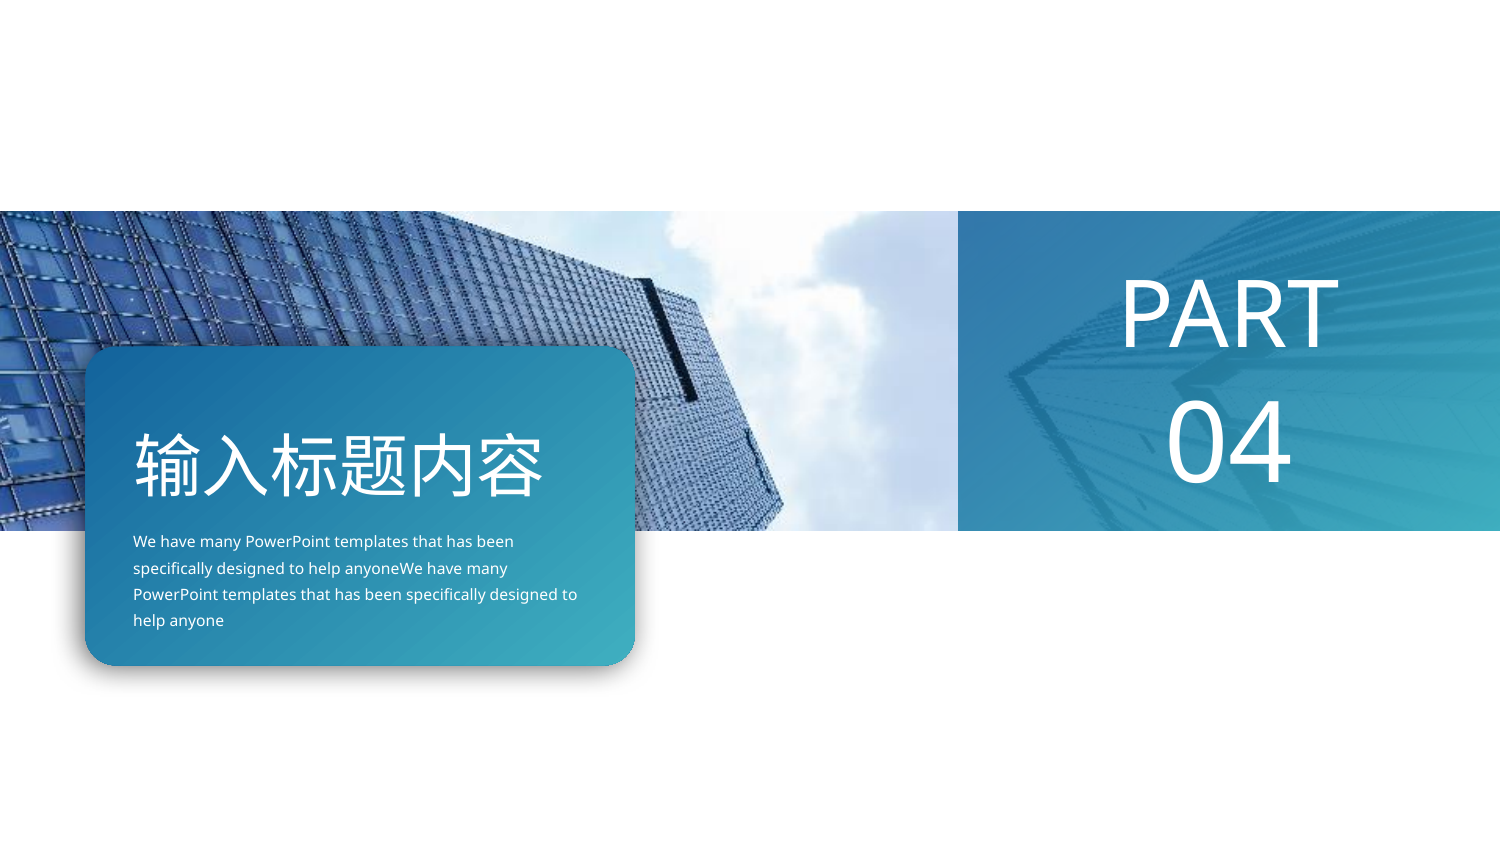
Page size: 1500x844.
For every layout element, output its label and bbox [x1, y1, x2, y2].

text_box [84, 531, 636, 667]
text_box [0, 211, 1500, 531]
text_box [118, 415, 595, 639]
